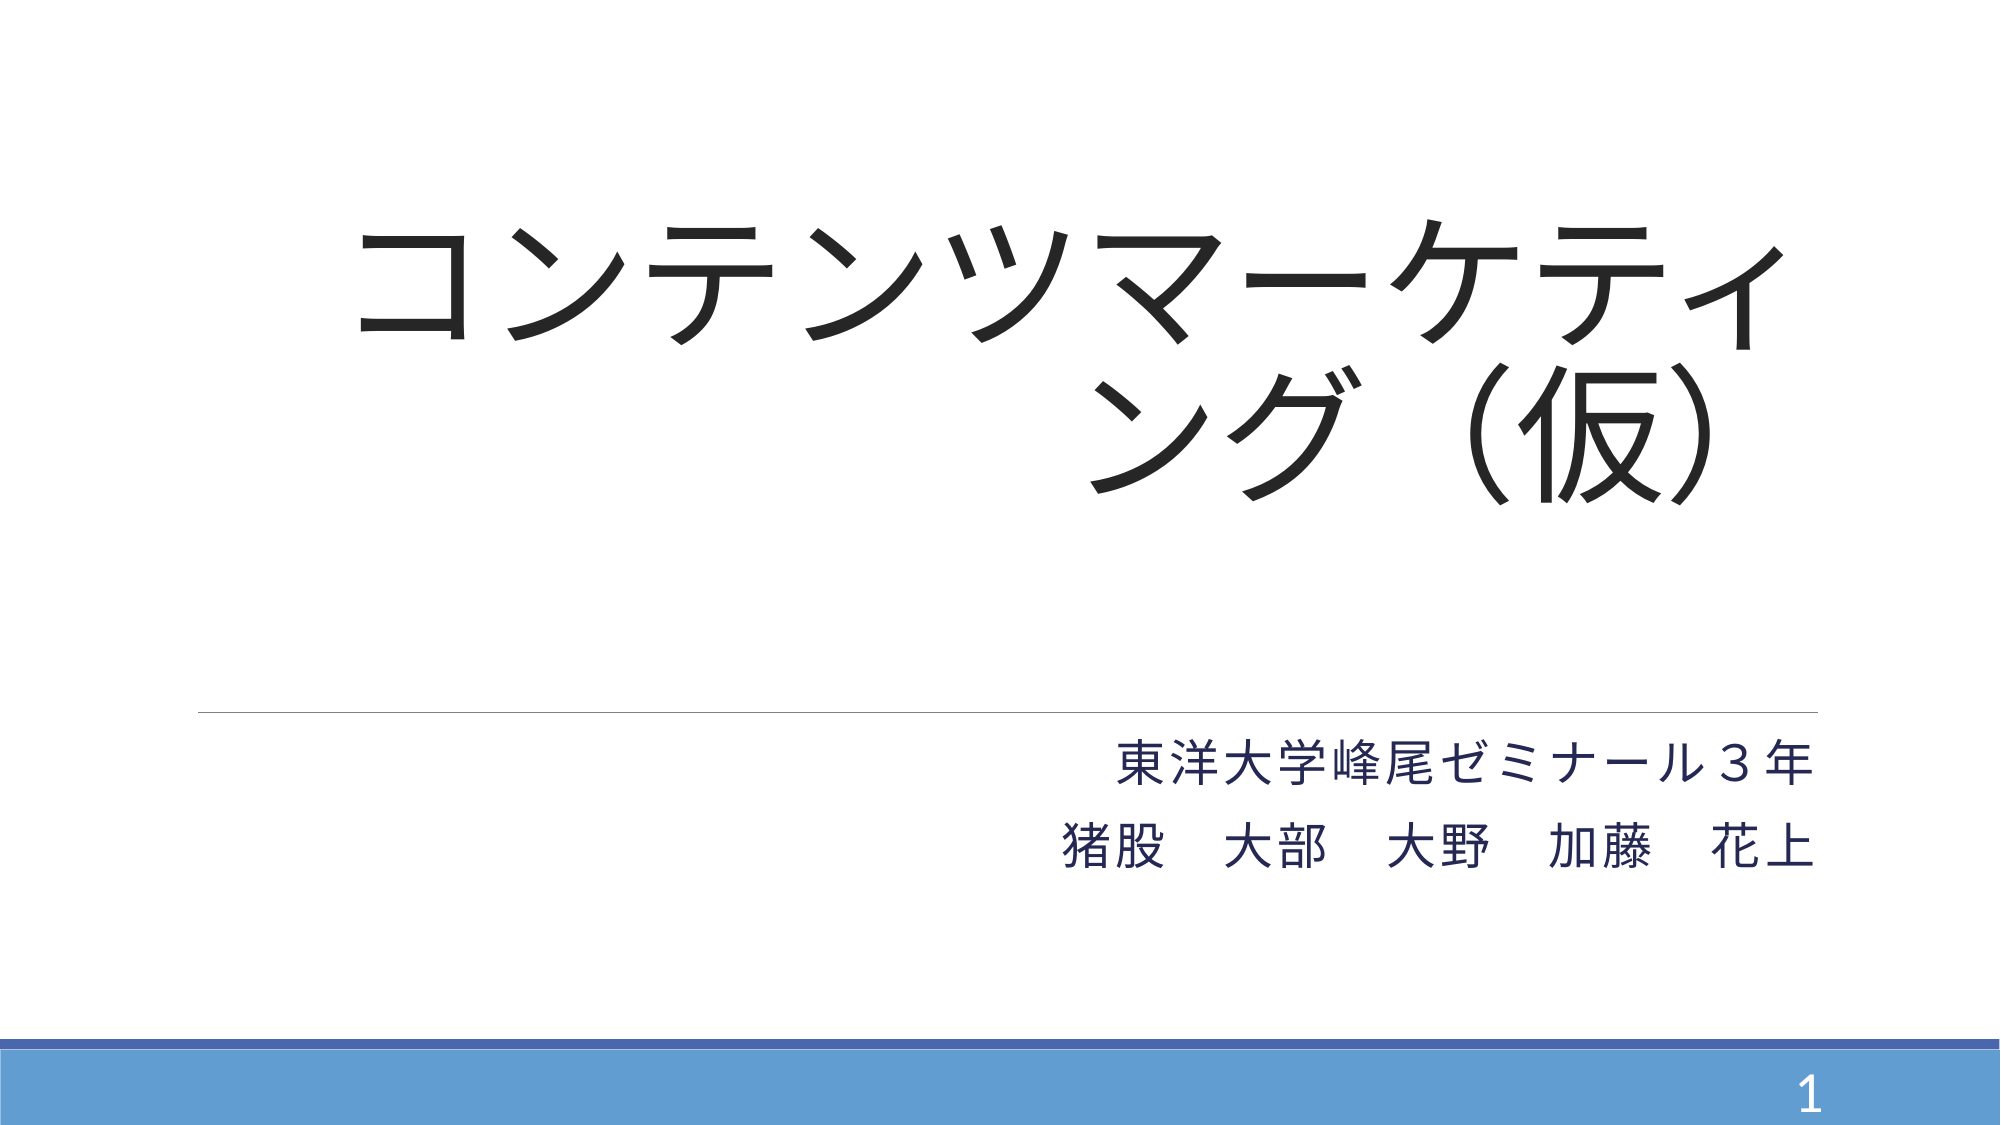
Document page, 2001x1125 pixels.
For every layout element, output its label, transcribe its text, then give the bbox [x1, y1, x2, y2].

slide_number 1 [1624, 1059, 1840, 1120]
subtitle 東洋大学峰尾ゼミナール３年 猪股 大部 大野 加藤 花上 [180, 730, 1831, 919]
title コンテンツマーケティング（仮） [180, 124, 1830, 710]
